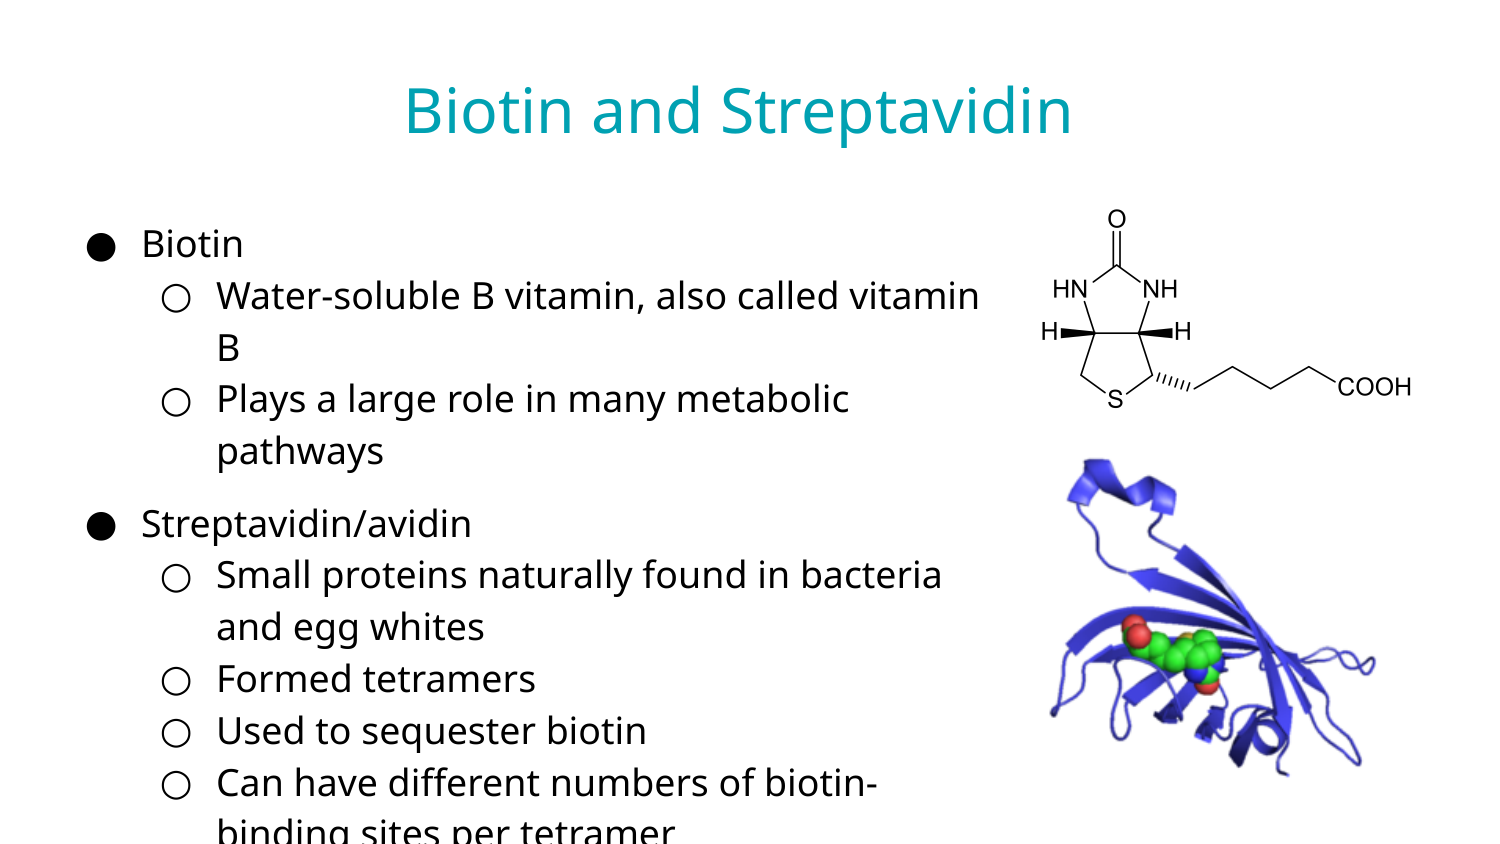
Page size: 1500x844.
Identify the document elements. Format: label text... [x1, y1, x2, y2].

text_box Biotin Water-soluble B vitamin, also called vitamin B Plays a large role in many metabolic pathways Streptavidin/avidin Small proteins naturally found in bacteria and egg whites Formed tetramers Used to sequester biotin Can have different numbers of biotin-binding sites per tetramer [51, 198, 1013, 817]
picture [1039, 449, 1384, 790]
text_box Biotin and Streptavidin [40, 56, 1438, 151]
picture [1030, 198, 1430, 422]
